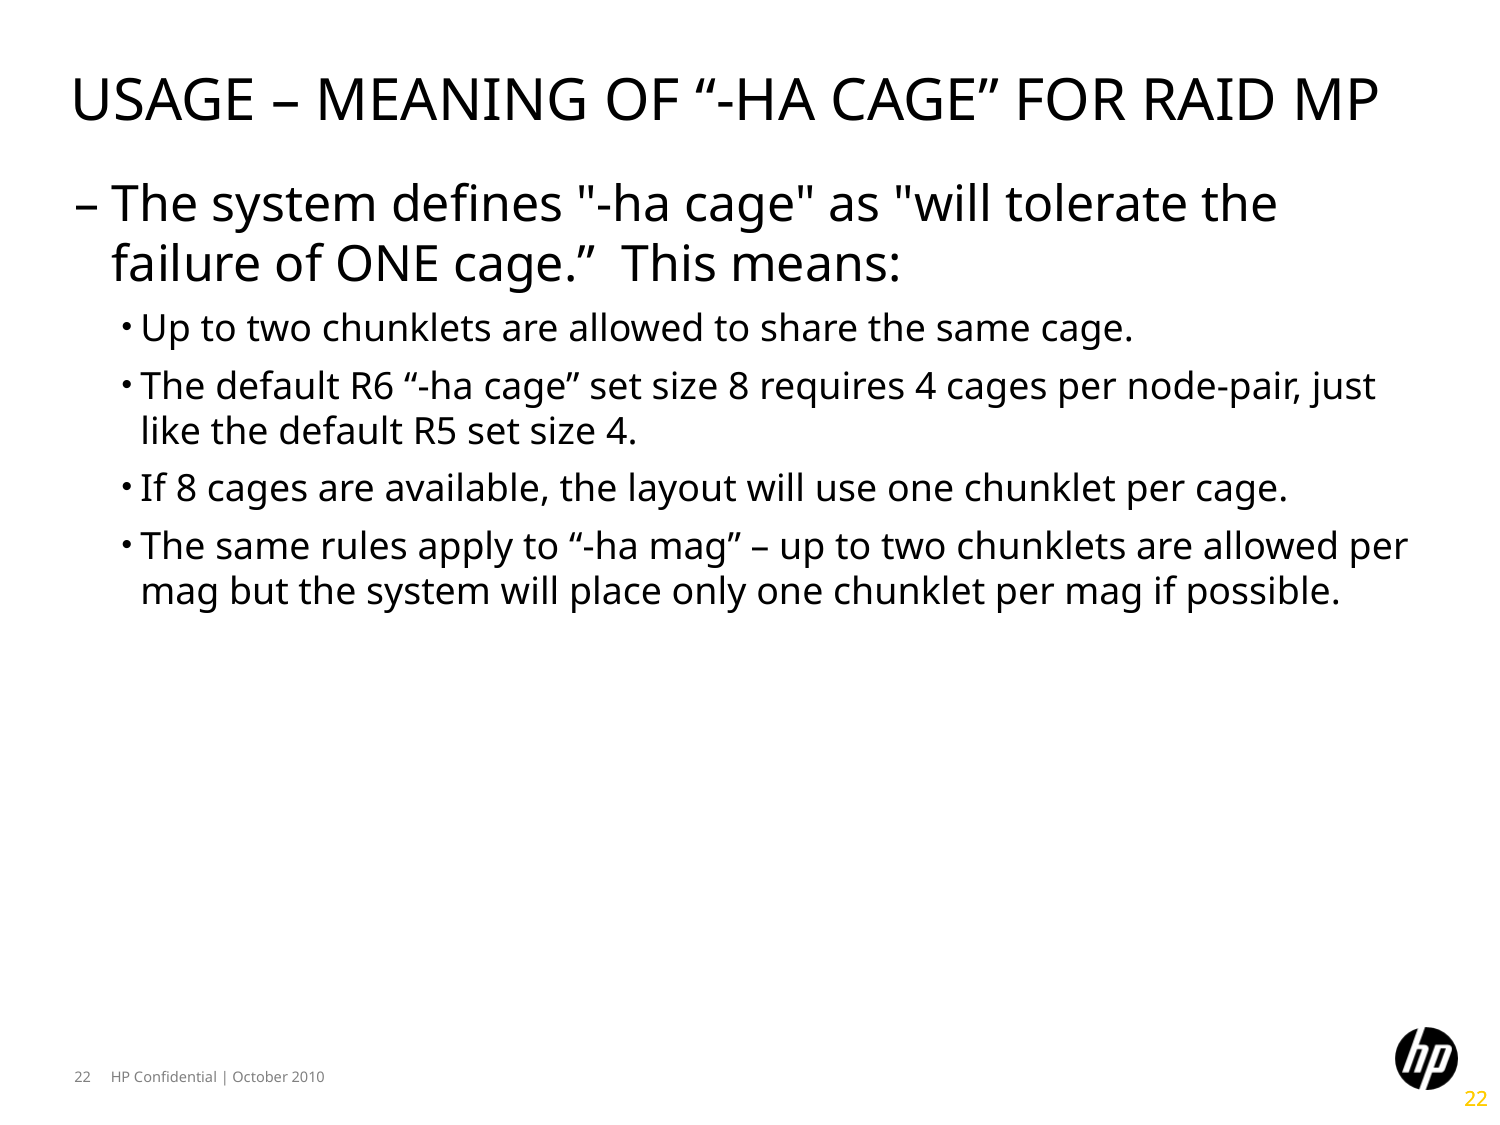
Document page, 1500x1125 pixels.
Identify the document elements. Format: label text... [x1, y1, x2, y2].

picture [1393, 1025, 1460, 1044]
text_box 22 [1188, 1044, 1496, 1122]
title Usage – Meaning of “-ha cage” For RAID MP [55, 55, 1500, 128]
list The system defines "-ha cage" as "will tolerate the failure of ONE cage.” This means: Up to two chunklets are allowed to share the same cage. The default R6 “-ha cage” set size 8 requires 4 cages per node-pair, just like the default R5 set size 4. If 8 cages are available, the layout will use one chunklet per cage. The same rules apply to “-ha mag” – up to two chunklets are allowed per mag but the system will place only one chunklet per mag if possible. [59, 163, 1456, 1005]
